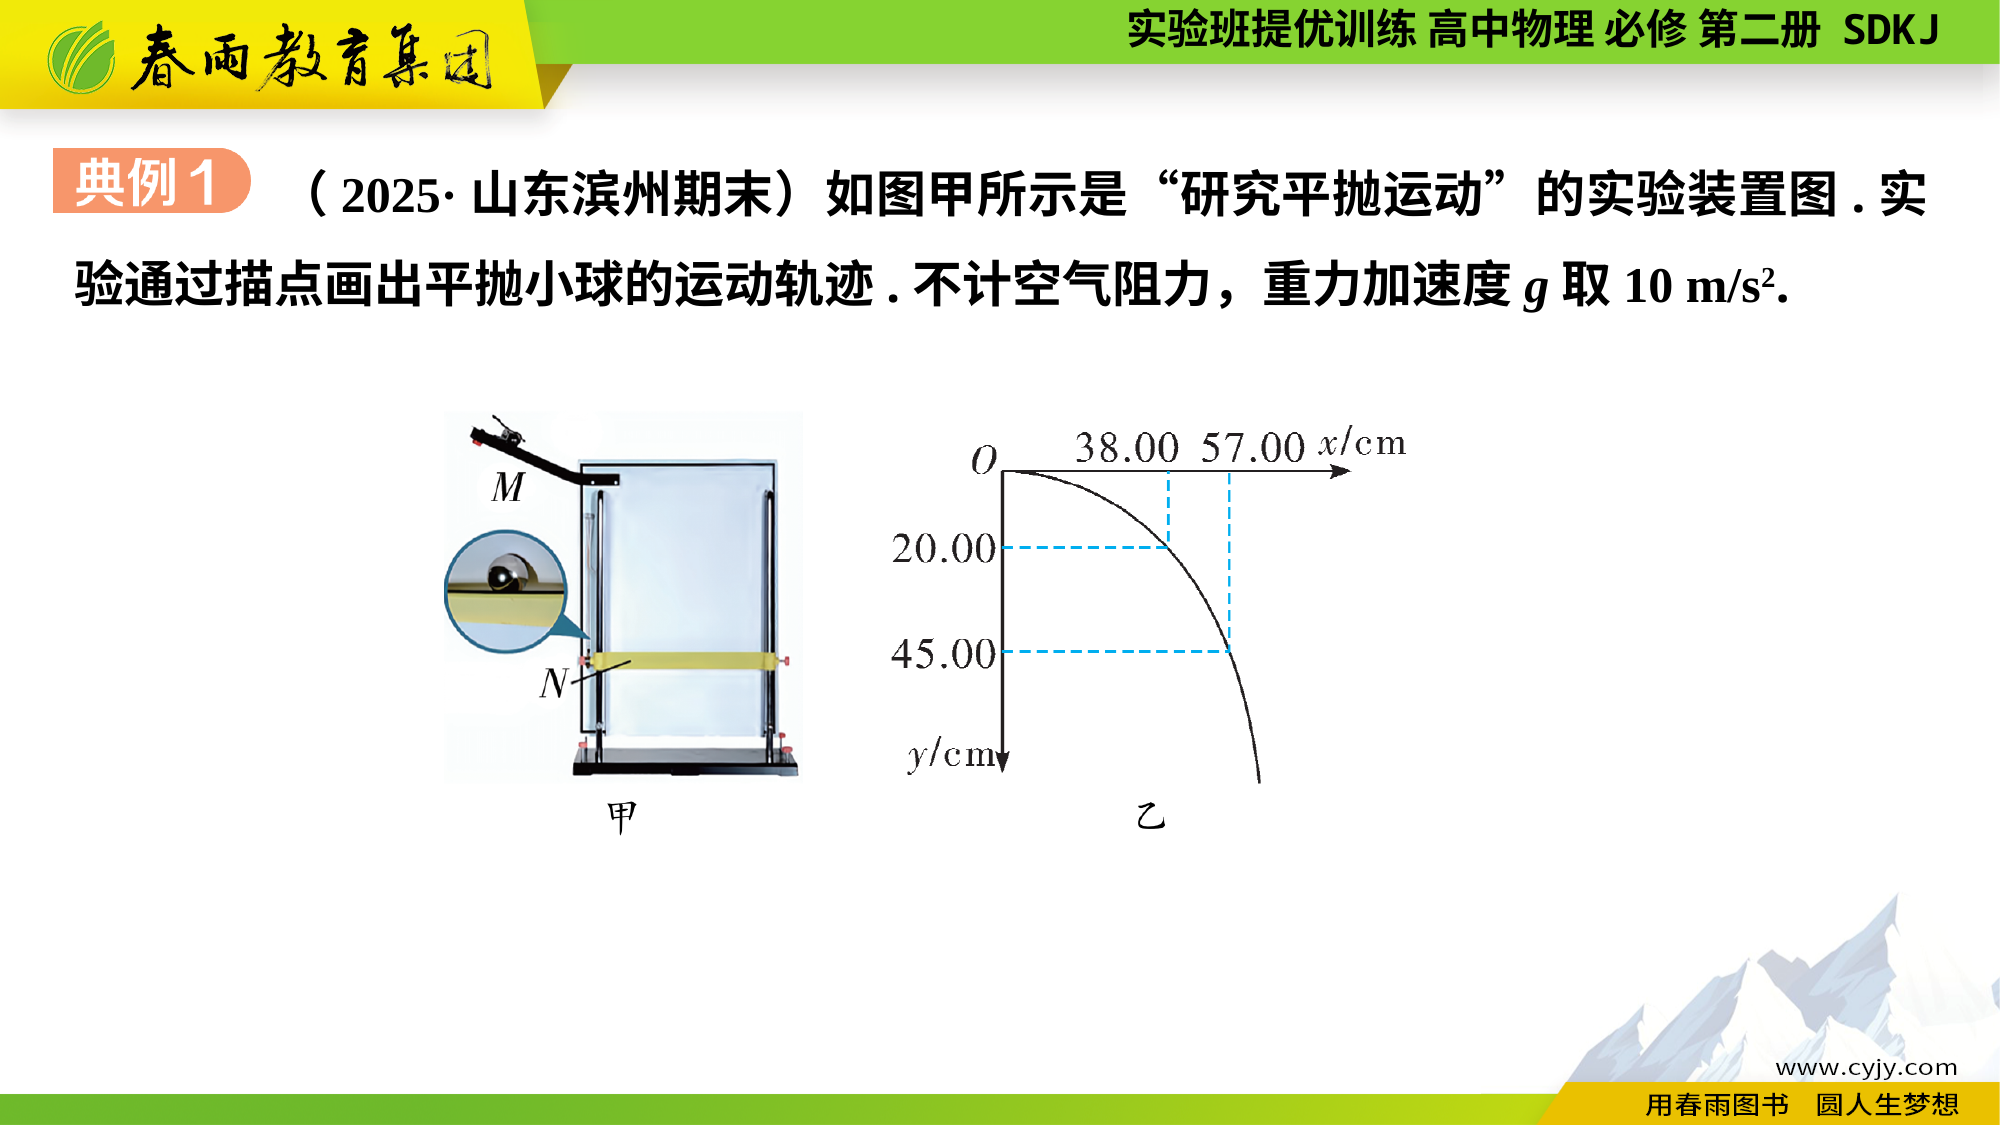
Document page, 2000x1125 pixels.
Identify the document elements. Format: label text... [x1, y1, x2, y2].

list （2025·山东滨州期末）如图甲所示是“研究平抛运动”的实验装置图.实验通过描点画出平抛小球的运动轨迹.不计空气阻力，重力加速度g取10 m/s2. [59, 125, 1944, 413]
picture [0, 0, 2000, 1125]
